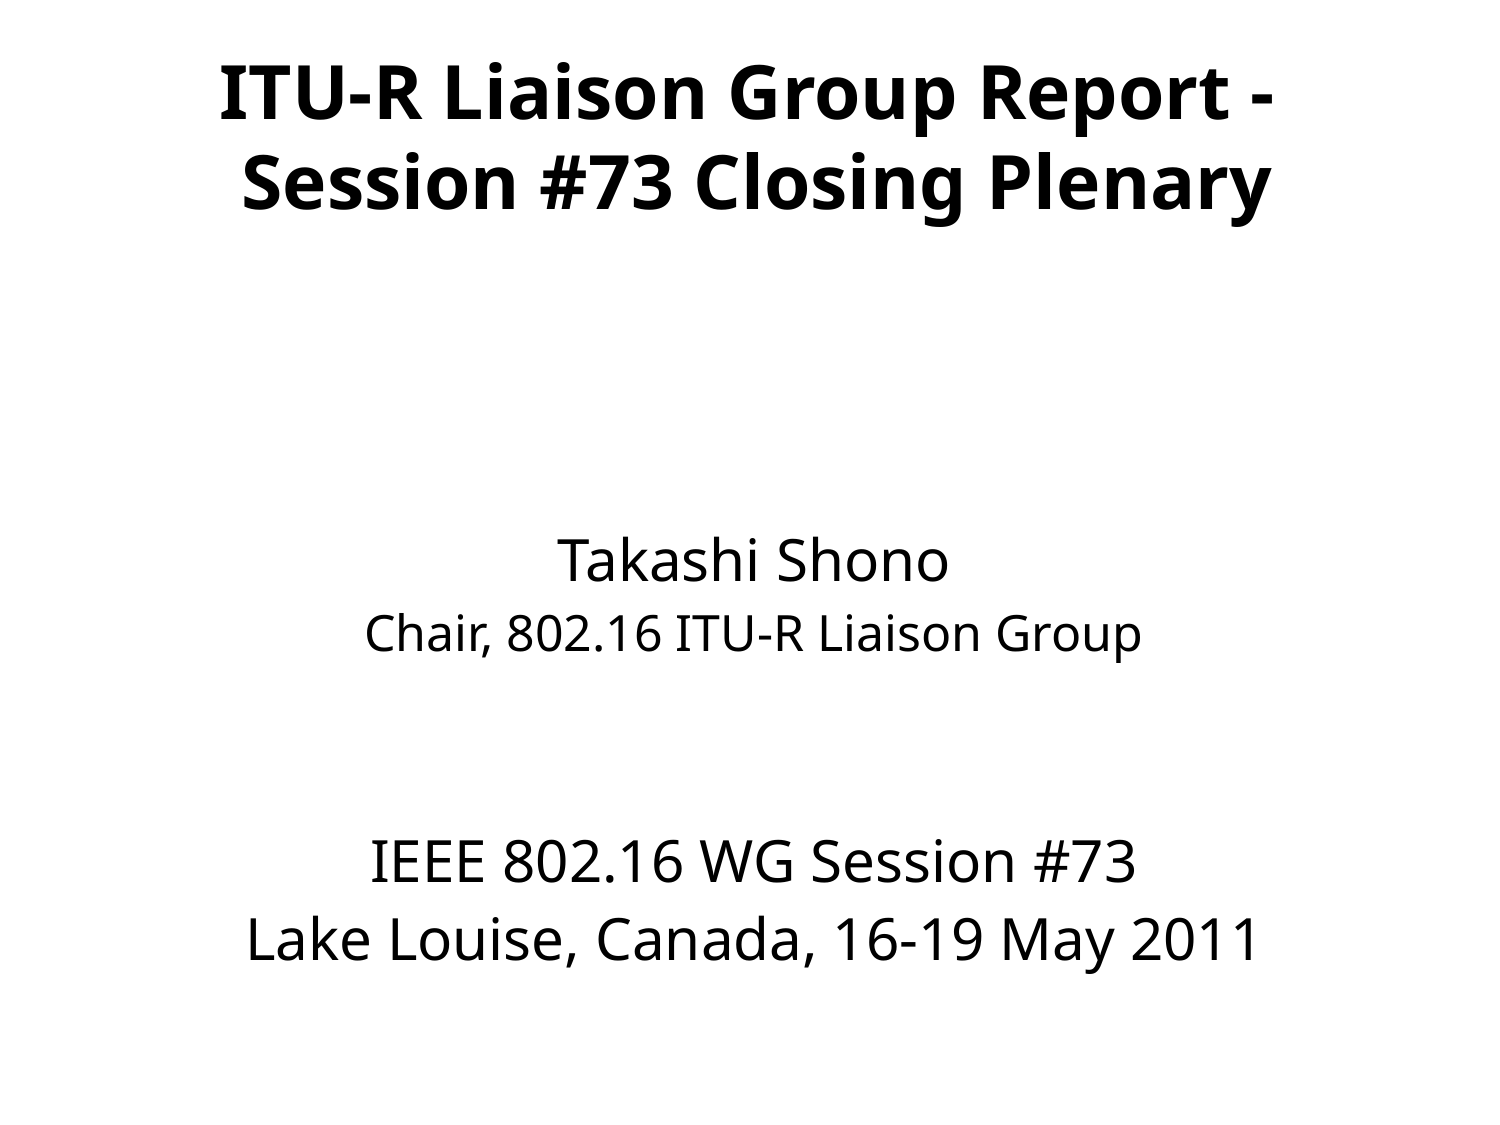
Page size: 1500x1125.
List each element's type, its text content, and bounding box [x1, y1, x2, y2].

title ITU-R Liaison Group Report - Session #73 Closing Plenary [75, 36, 1425, 206]
list Takashi Shono Chair, 802.16 ITU-R Liaison Group IEEE 802.16 WG Session #73 Lake Louise, Canada, 16-19 May 2011 [75, 206, 1425, 1069]
